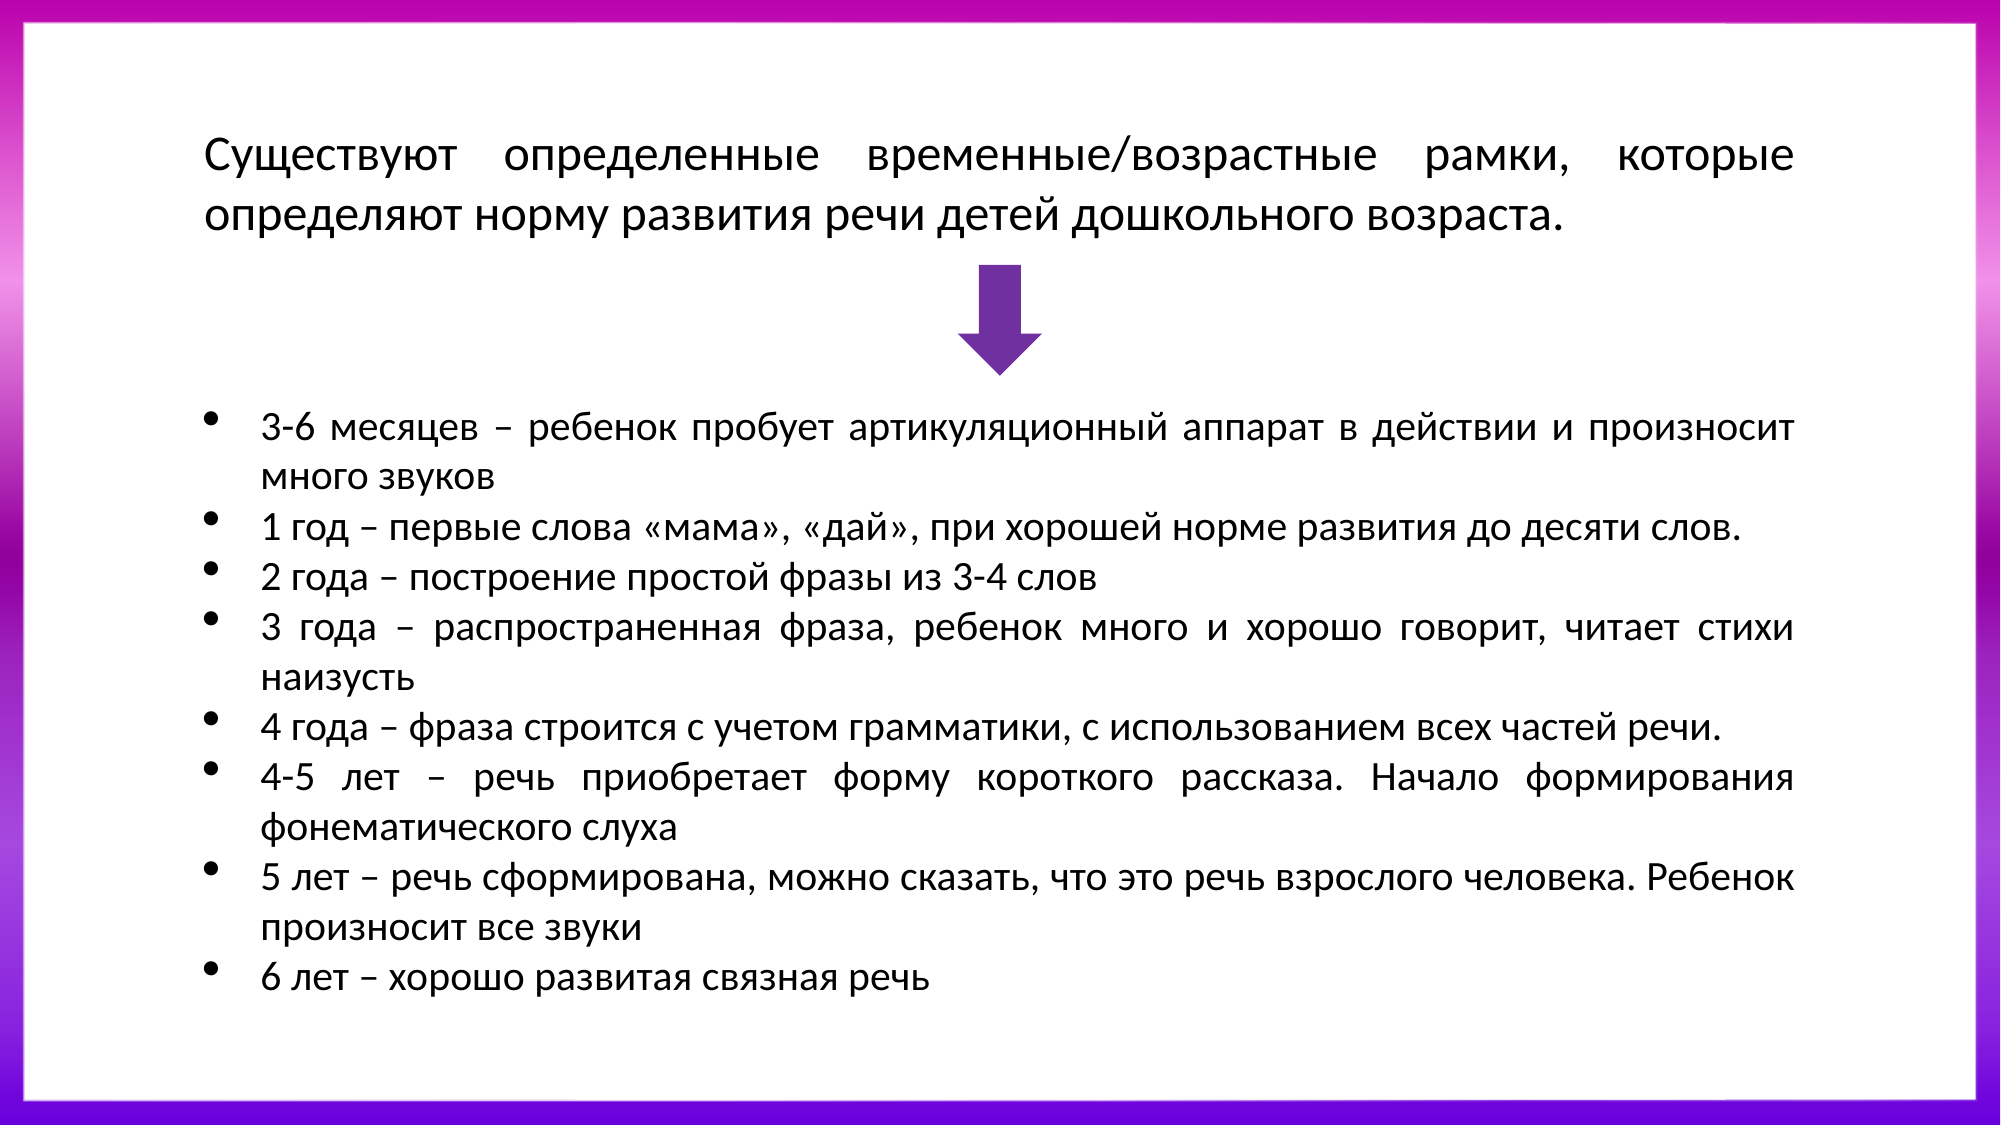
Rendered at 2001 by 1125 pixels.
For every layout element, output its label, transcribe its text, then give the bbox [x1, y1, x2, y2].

text_box 3-6 месяцев – ребенок пробует артикуляционный аппарат в действии и произносит много звуков 1 год – первые слова «мама», «дай», при хорошей норме развития до десяти слов. 2 года – построение простой фразы из 3-4 слов 3 года – распространенная фраза, ребенок много и хорошо говорит, читает стихи наизусть 4 года – фраза строится с учетом грамматики, с использованием всех частей речи. 4-5 лет – речь приобретает форму короткого рассказа. Начало формирования фонематического слуха 5 лет – речь сформирована, можно сказать, что это речь взрослого человека. Ребенок произносит все звуки 6 лет – хорошо развитая связная речь [189, 391, 1811, 1006]
picture [0, 0, 2001, 1125]
text_box Существуют определенные временные/возрастные рамки, которые определяют норму развития речи детей дошкольного возраста. [189, 112, 1811, 248]
text_box [957, 264, 1043, 376]
